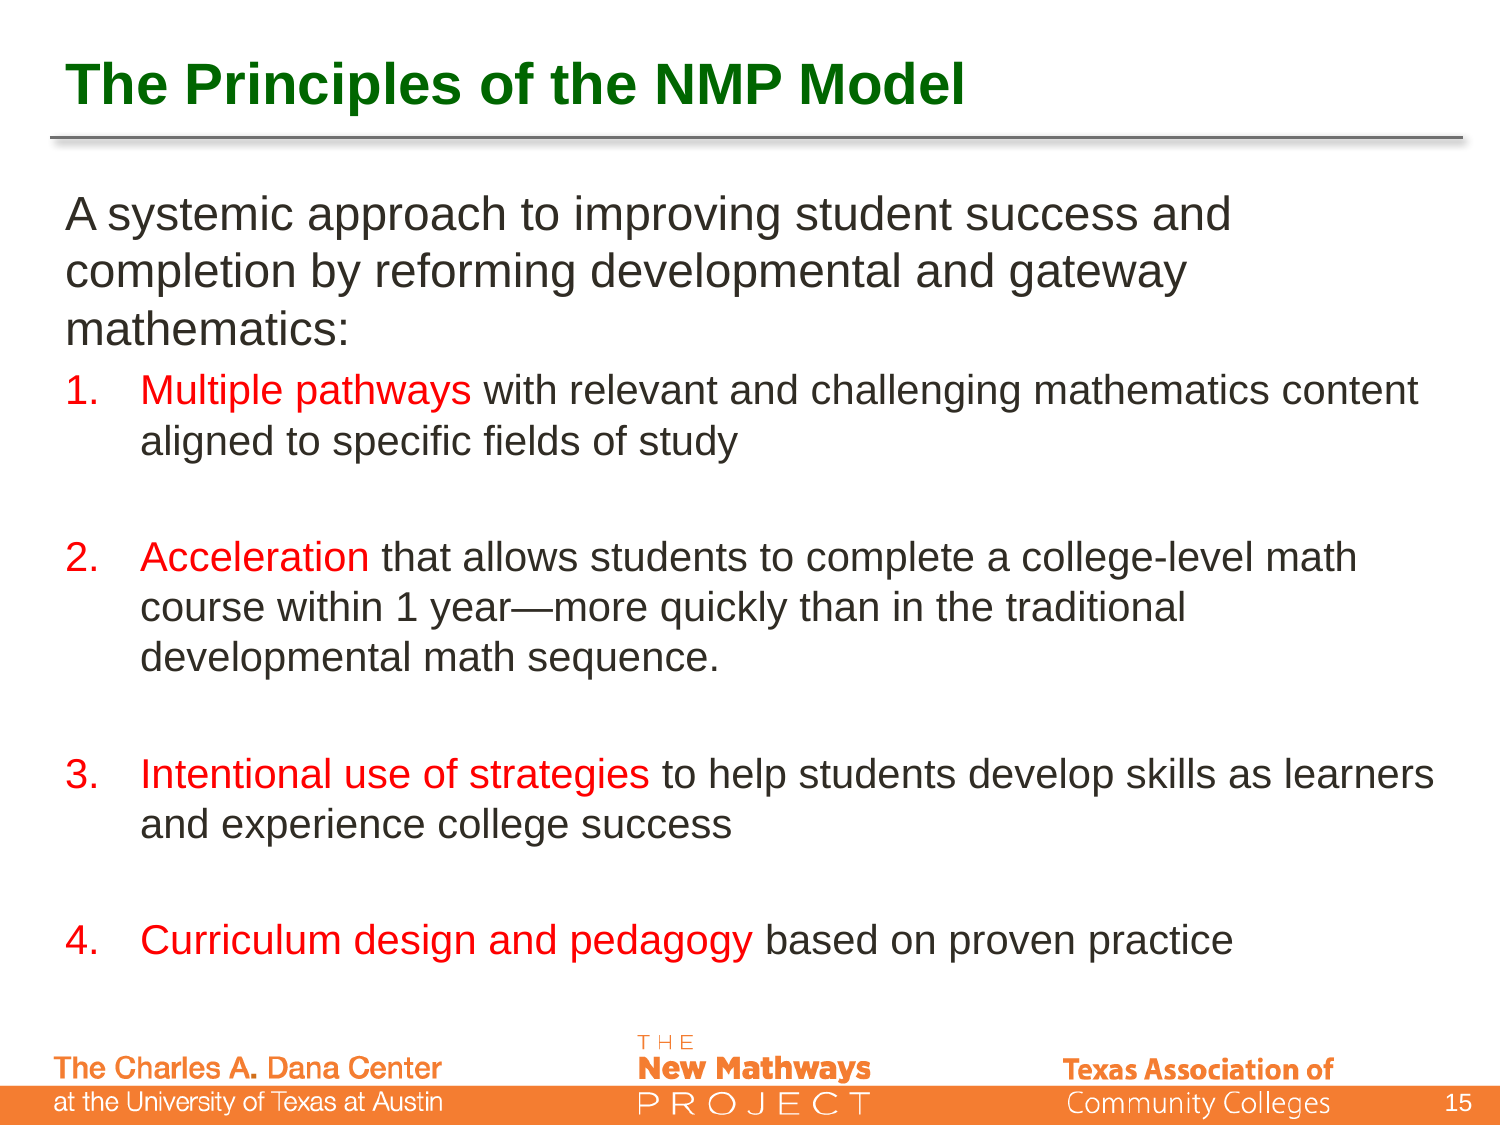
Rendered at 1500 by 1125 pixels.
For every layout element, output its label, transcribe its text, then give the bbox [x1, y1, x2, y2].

picture [0, 1035, 1500, 1125]
list A systemic approach to improving student success and completion by reforming developmental and gateway mathematics: Multiple pathways with relevant and challenging mathematics content aligned to specific fields of study Acceleration that allows students to complete a college-level math course within 1 year—more quickly than in the traditional developmental math sequence. Intentional use of strategies to help students develop skills as learners and experience college success Curriculum design and pedagogy based on proven practice [50, 174, 1463, 988]
title The Principles of the NMP Model [50, 37, 1463, 125]
